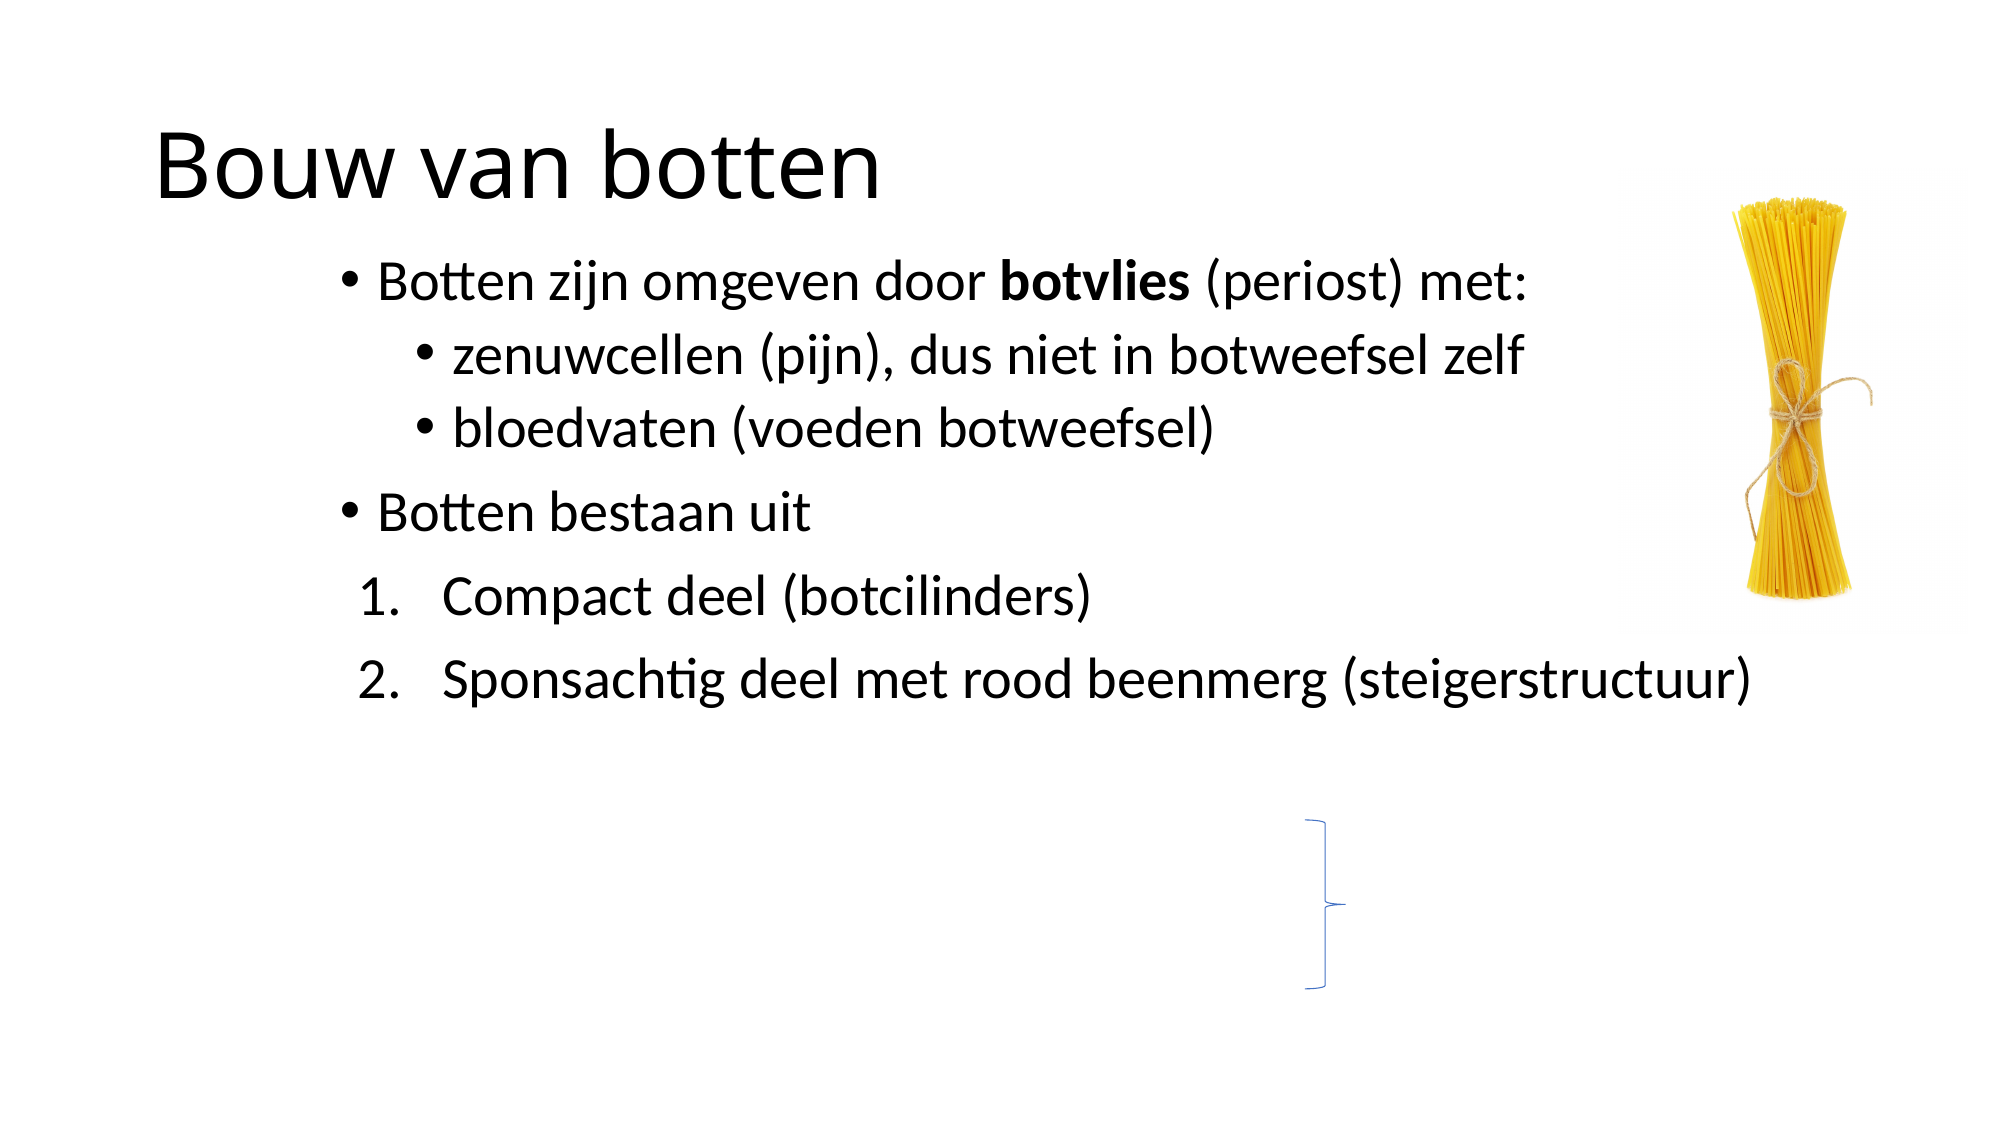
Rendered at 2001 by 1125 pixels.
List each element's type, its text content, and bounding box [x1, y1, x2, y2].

list Botten zijn omgeven door botvlies (periost) met: zenuwcellen (pijn), dus niet in botweefsel zelf bloedvaten (voeden botweefsel) Botten bestaan uit Compact deel (botcilinders) Sponsachtig deel met rood beenmerg (steigerstructuur) [324, 278, 1968, 1035]
title Bouw van botten [137, 59, 1863, 278]
text_box [1304, 819, 1346, 990]
picture [1618, 168, 1968, 634]
